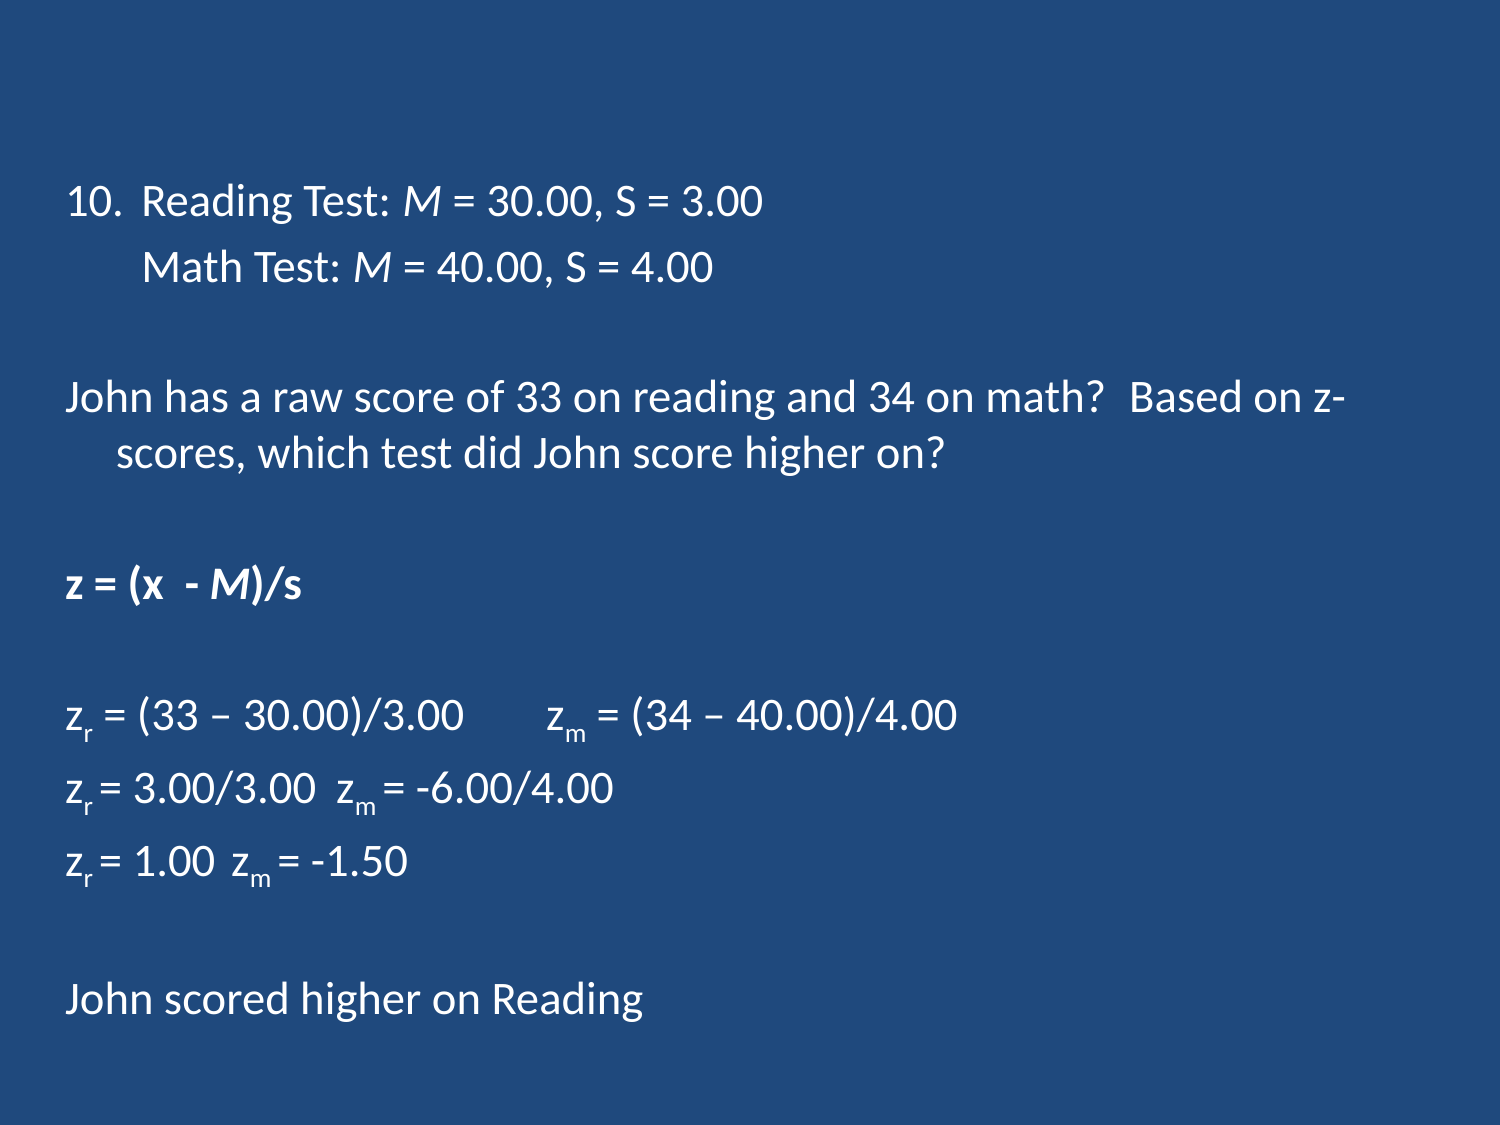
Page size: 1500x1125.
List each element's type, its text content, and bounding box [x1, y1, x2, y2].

list Reading Test: M = 30.00, S = 3.00 Math Test: M = 40.00, S = 4.00 John has a raw score of 33 on reading and 34 on math? Based on z-scores, which test did John score higher on? z = (x - M)/s zr = (33 – 30.00)/3.00 zm = (34 – 40.00)/4.00 zr = 3.00/3.00 zm = -6.00/4.00 zr = 1.00 zm = -1.50 John scored higher on Reading [50, 162, 1425, 1038]
